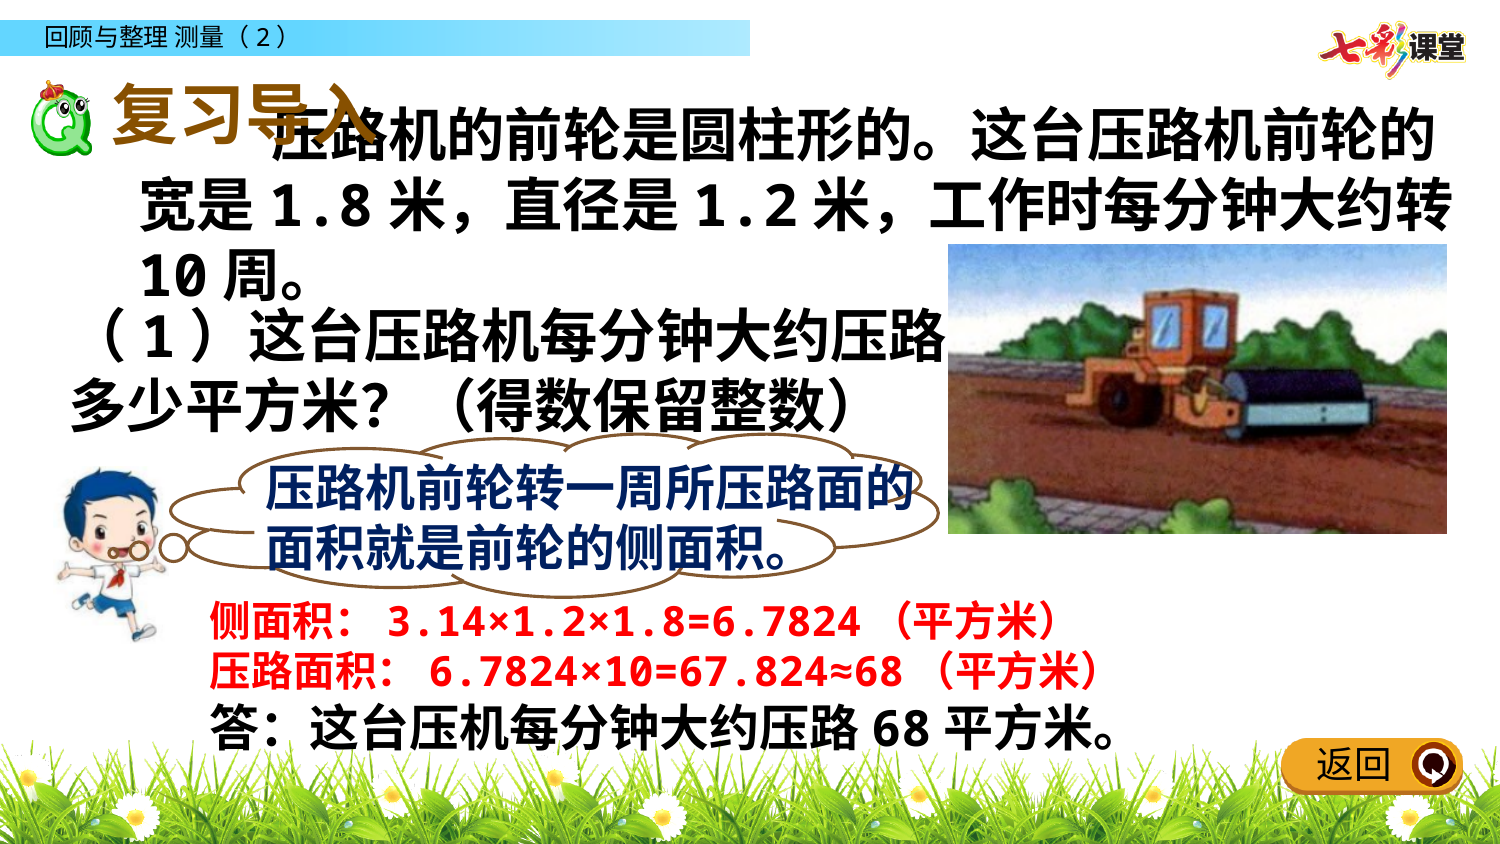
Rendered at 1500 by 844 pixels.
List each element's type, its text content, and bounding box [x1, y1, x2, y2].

text_box 侧面积：3.14×1.2×1.8=6.7824（平方米） [977, 587, 1095, 652]
text_box 压路机的前轮是圆柱形的。这台压路机前轮的宽是1.8米，直径是1.2米，工作时每分钟大约转10周。 [123, 91, 1471, 255]
text_box 答：这台压机每分钟大约压路68平方米。 [194, 688, 1163, 764]
text_box （1）这台压路机每分钟大约压路 多少平方米？（得数保留整数） [54, 291, 943, 411]
picture [0, 740, 1500, 844]
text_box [1281, 733, 1464, 795]
picture [948, 244, 1448, 534]
text_box 压路面积：6.7824×10=67.824≈68（平方米） [194, 637, 1137, 703]
text_box 复习导入 [100, 67, 404, 159]
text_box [52, 433, 978, 645]
picture [31, 80, 92, 156]
picture [1316, 20, 1468, 80]
